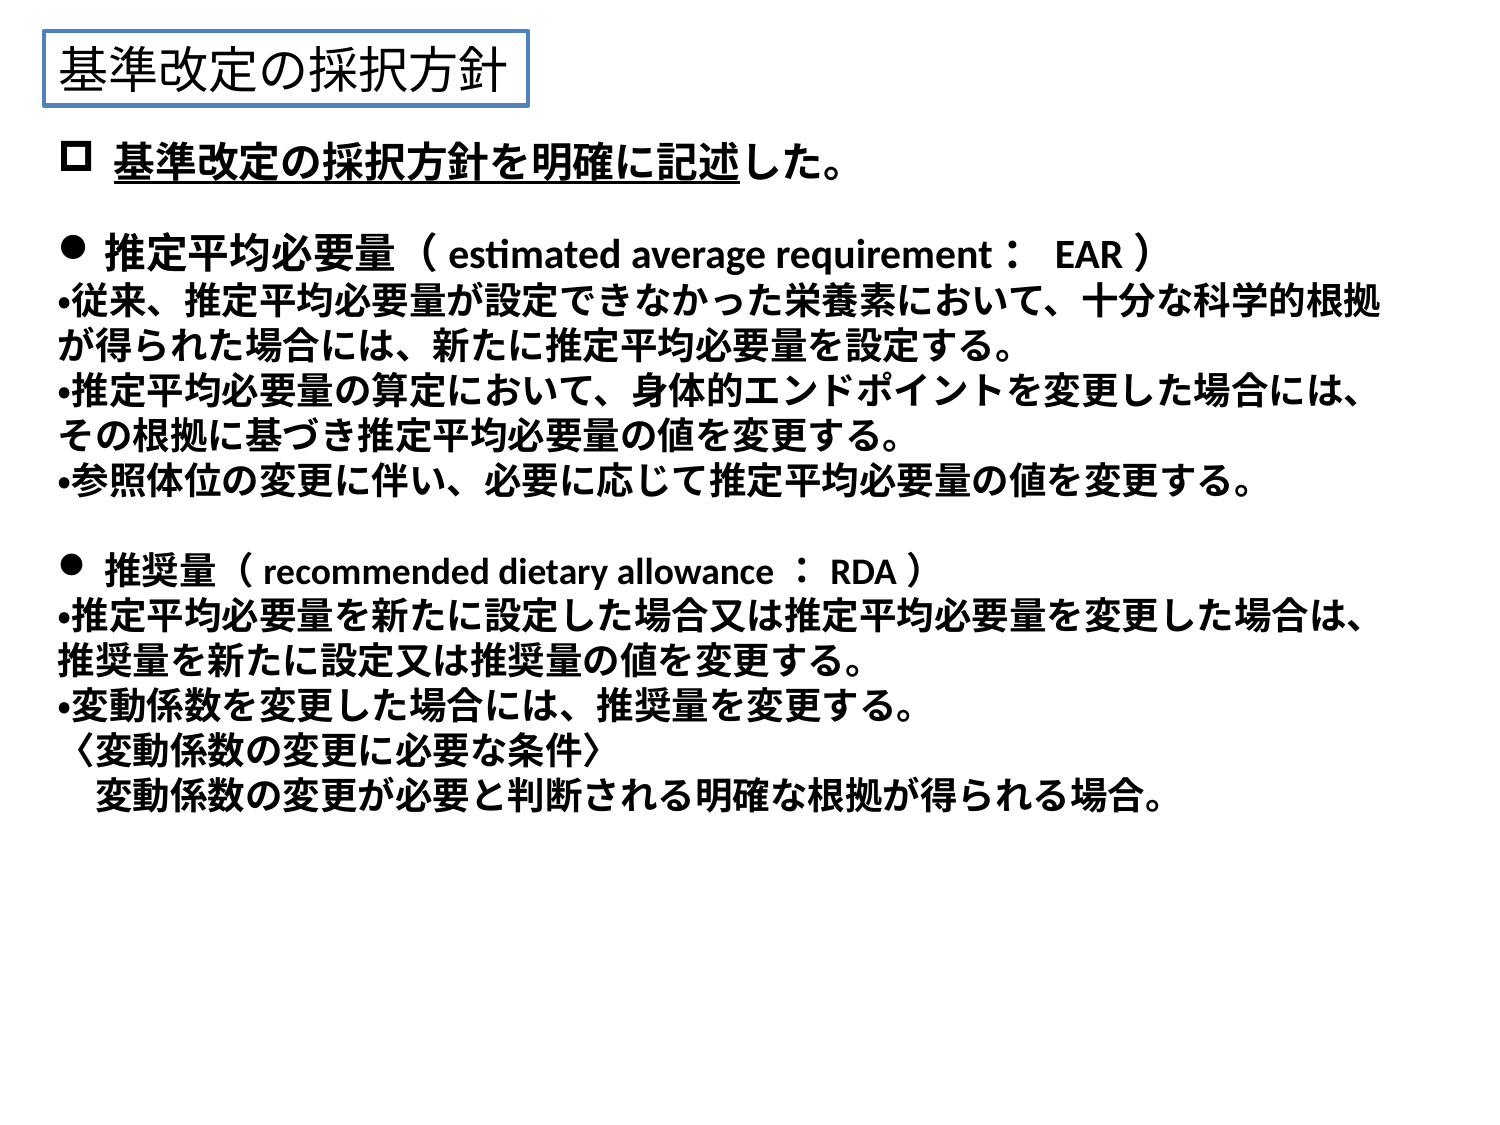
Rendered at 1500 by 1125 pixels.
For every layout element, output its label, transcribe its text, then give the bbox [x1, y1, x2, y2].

text_box 基準改定の採択方針を明確に記述した。 [42, 128, 1461, 194]
text_box 基準改定の採択方針 [42, 29, 530, 108]
text_box 推定平均必要量（estimated average requirement：EAR） ・従来、推定平均必要量が設定できなかった栄養素において、十分な科学的根拠が得られた場合には、新たに推定平均必要量を設定する。 ・推定平均必要量の算定において、身体的エンドポイントを変更した場合には、その根拠に基づき推定平均必要量の値を変更する。 ・参照体位の変更に伴い、必要に応じて推定平均必要量の値を変更する。 推奨量（recommended dietary allowance：RDA） ・推定平均必要量を新たに設定した場合又は推定平均必要量を変更した場合は、推奨量を新たに設定又は推奨量の値を変更する。 ・変動係数を変更した場合には、推奨量を変更する。 〈変動係数の変更に必要な条件〉 変動係数の変更が必要と判断される明確な根拠が得られる場合。 [42, 219, 1413, 870]
